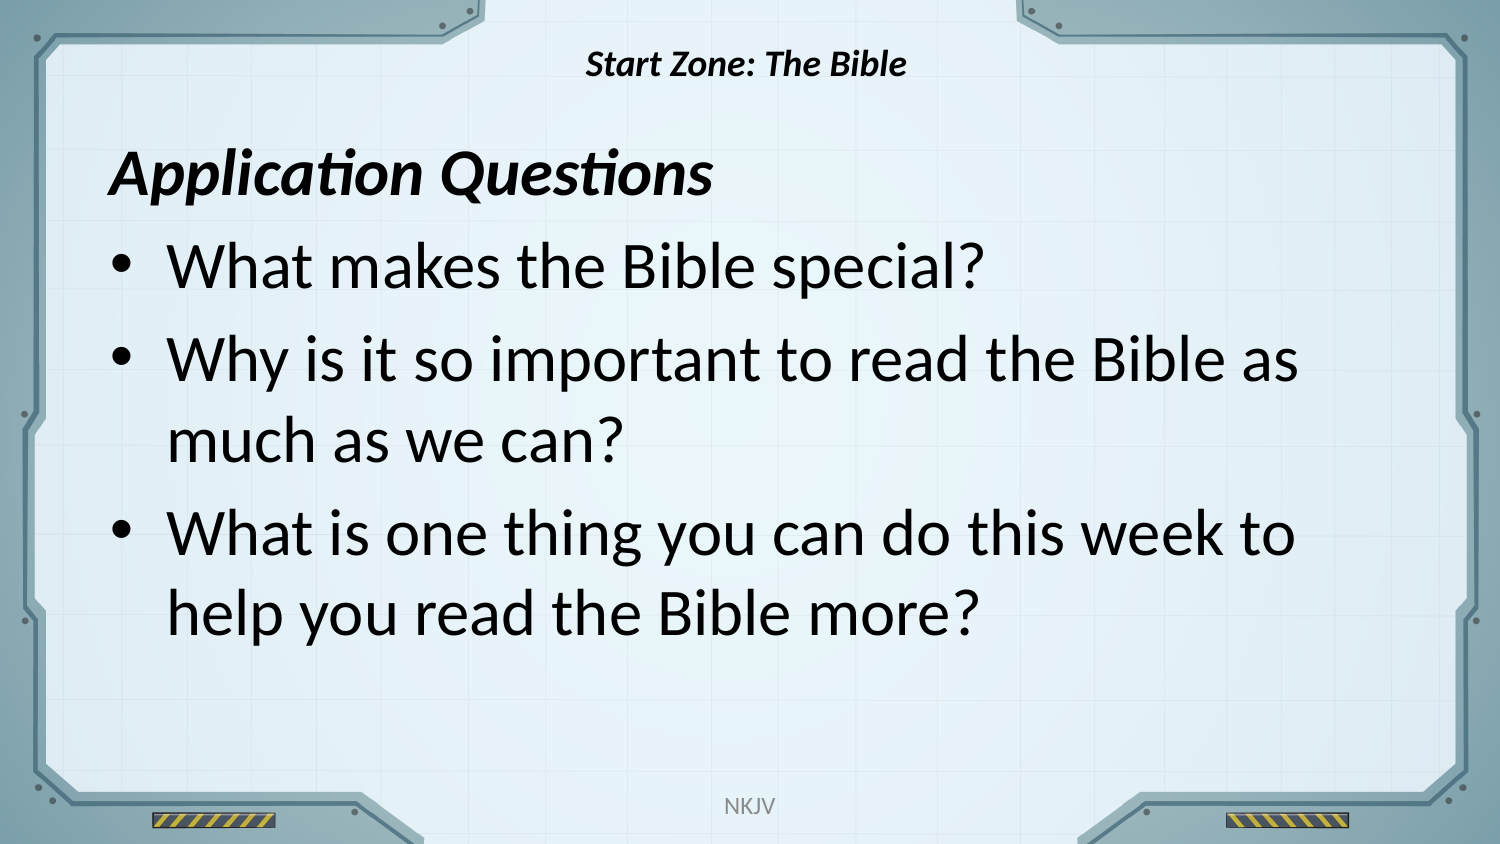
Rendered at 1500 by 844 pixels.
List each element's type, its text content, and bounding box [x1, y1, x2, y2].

picture [0, 0, 1500, 844]
list Application Questions What makes the Bible special? Why is it so important to read the Bible as much as we can? What is one thing you can do this week to help you read the Bible more? [94, 120, 1408, 739]
text_box Start Zone: The Bible [502, 31, 992, 91]
footer NKJV [512, 782, 988, 828]
